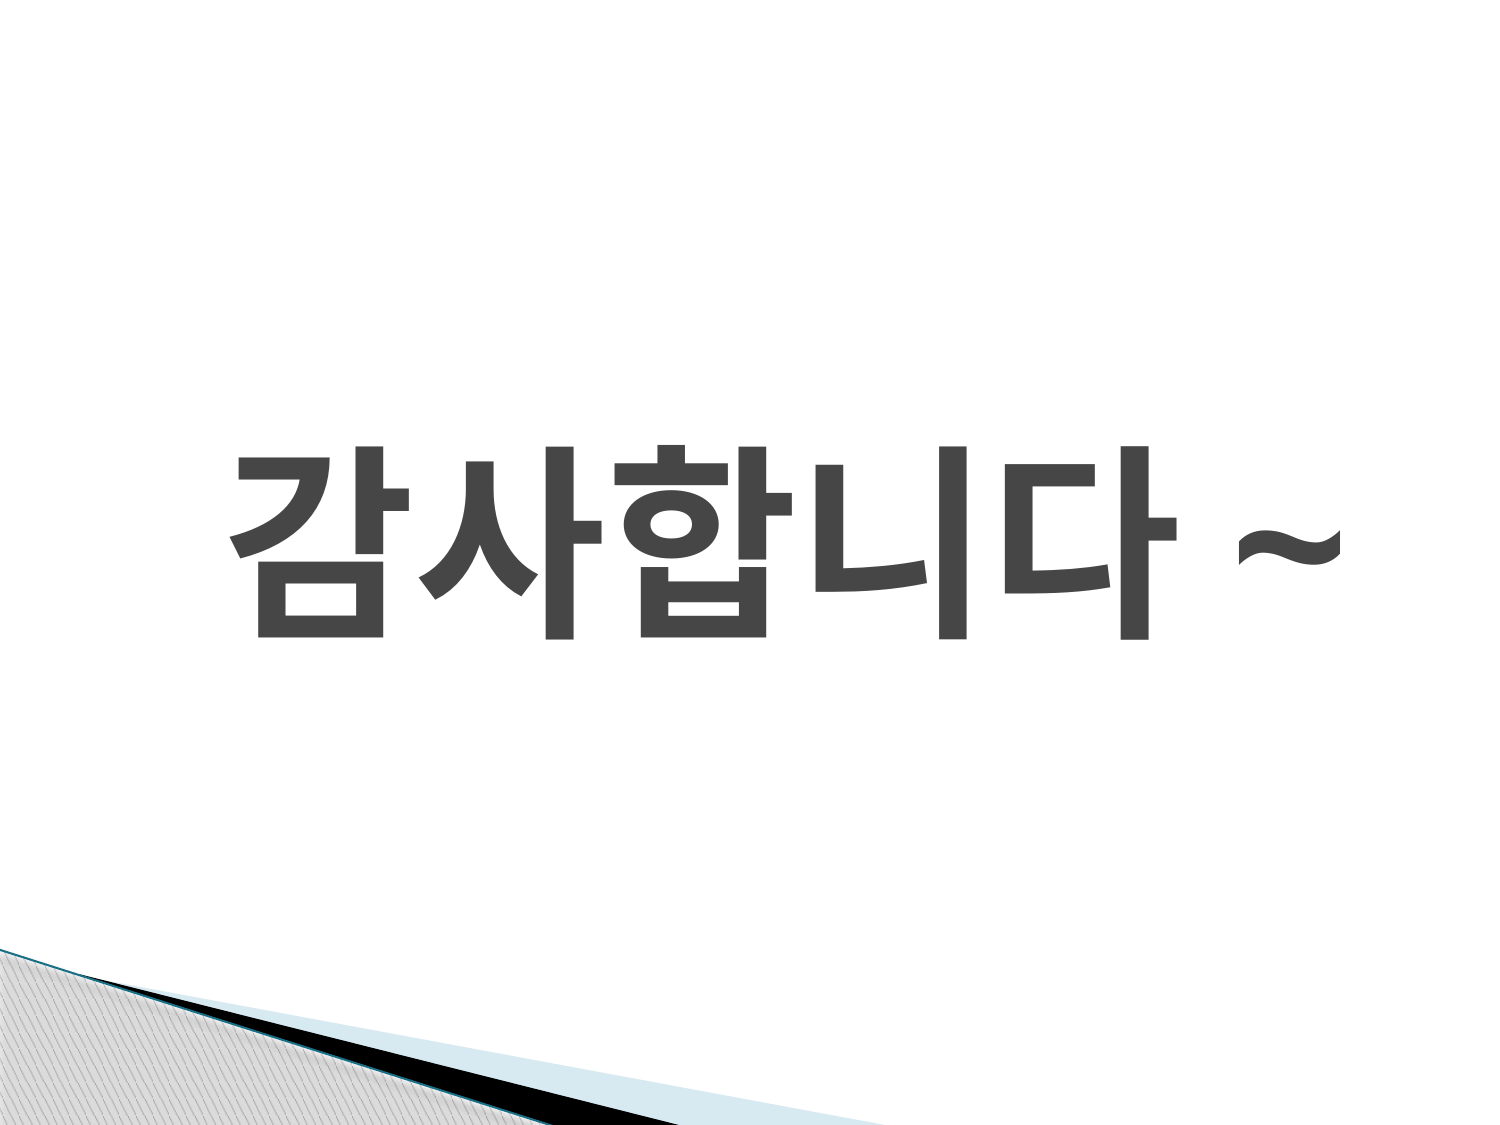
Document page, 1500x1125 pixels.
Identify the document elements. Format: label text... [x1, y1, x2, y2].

title 감사합니다~ [100, 444, 1451, 632]
